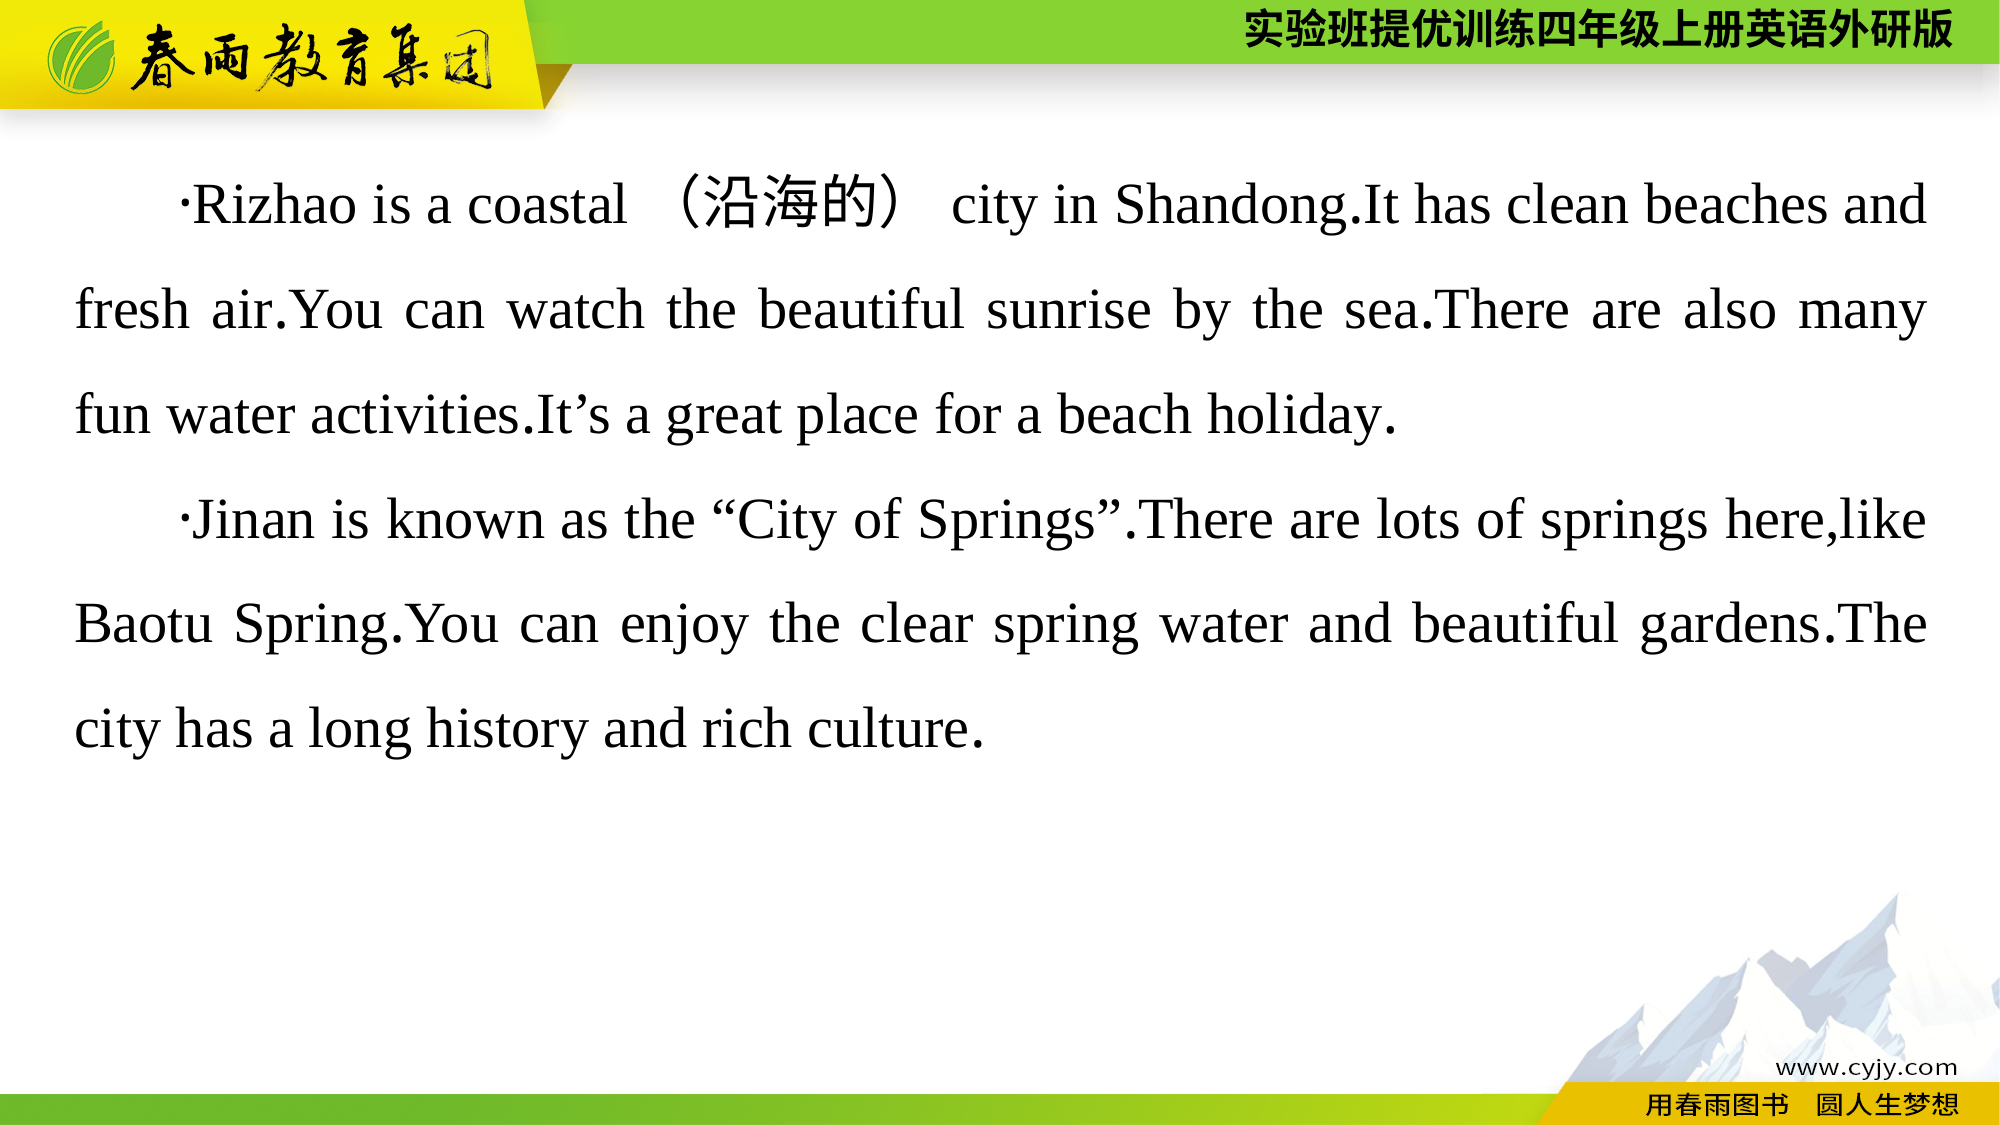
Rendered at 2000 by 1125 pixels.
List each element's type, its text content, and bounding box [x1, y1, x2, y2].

picture [0, 0, 2000, 1125]
list ·Rizhao is a coastal（沿海的）city in Shandong.It has clean beaches and fresh air.You can watch the beautiful sunrise by the sea.There are also many fun water activities.It’s a great place for a beach holiday. ·Jinan is known as the “City of Springs”.There are lots of springs here,like Baotu Spring.You can enjoy the clear spring water and beautiful gardens.The city has a long history and rich culture. [59, 122, 1944, 761]
